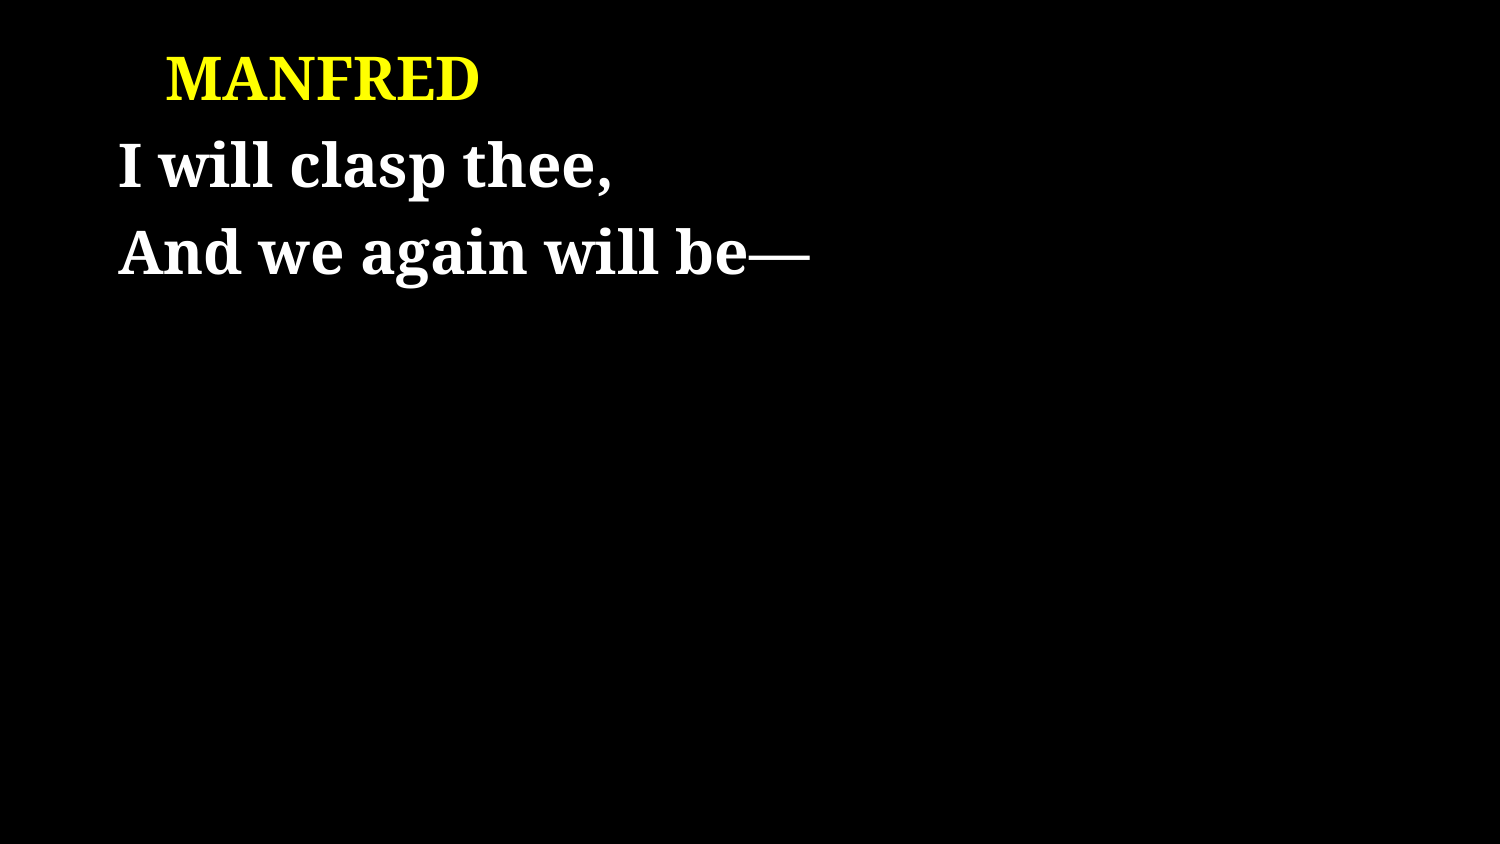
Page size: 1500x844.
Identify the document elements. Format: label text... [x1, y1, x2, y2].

title Manfred I will clasp thee, And we again will be— [103, 17, 1397, 299]
